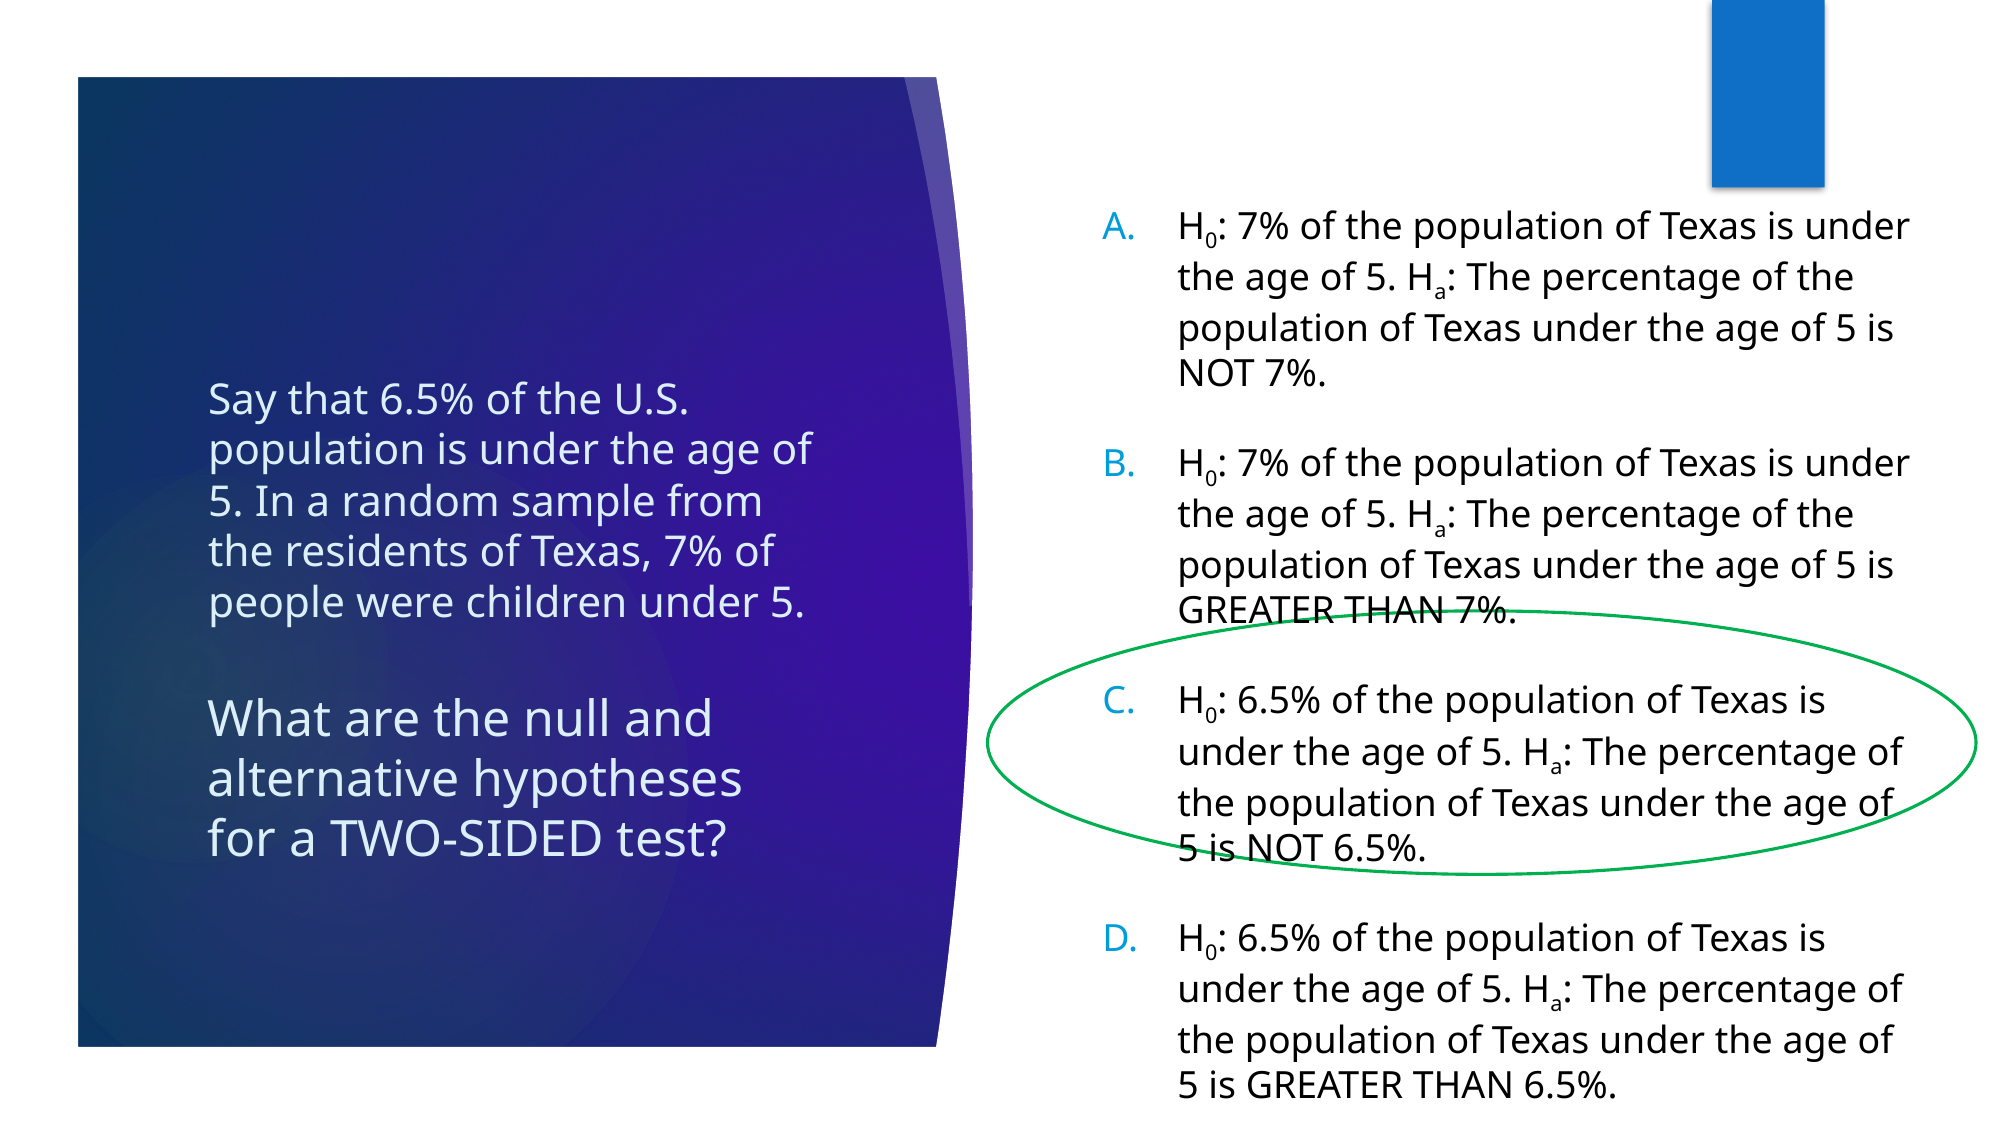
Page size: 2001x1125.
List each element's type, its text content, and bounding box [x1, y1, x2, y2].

text_box What are the null and alternative hypotheses for a TWO-SIDED test? [193, 679, 824, 874]
text_box [1938, 690, 1978, 796]
text_box H0: 7% of the population of Texas is under the age of 5. Ha: The percentage of the population of Texas under the age of 5 is NOT 7%. H0: 7% of the population of Texas is under the age of 5. Ha: The percentage of the population of Texas under the age of 5 is GREATER THAN 7%. H0: 6.5% of the population of Texas is under the age of 5. Ha: The percentage of the population of Texas under the age of 5 is NOT 6.5%. H0: 6.5% of the population of Texas is under the age of 5. Ha: The percentage of the population of Texas under the age of 5 is GREATER THAN 6.5%. [1087, 194, 1938, 1125]
title Say that 6.5% of the U.S. population is under the age of 5. In a random sample from the residents of Texas, 7% of people were children under 5. [193, 349, 828, 634]
text_box [985, 661, 1087, 824]
